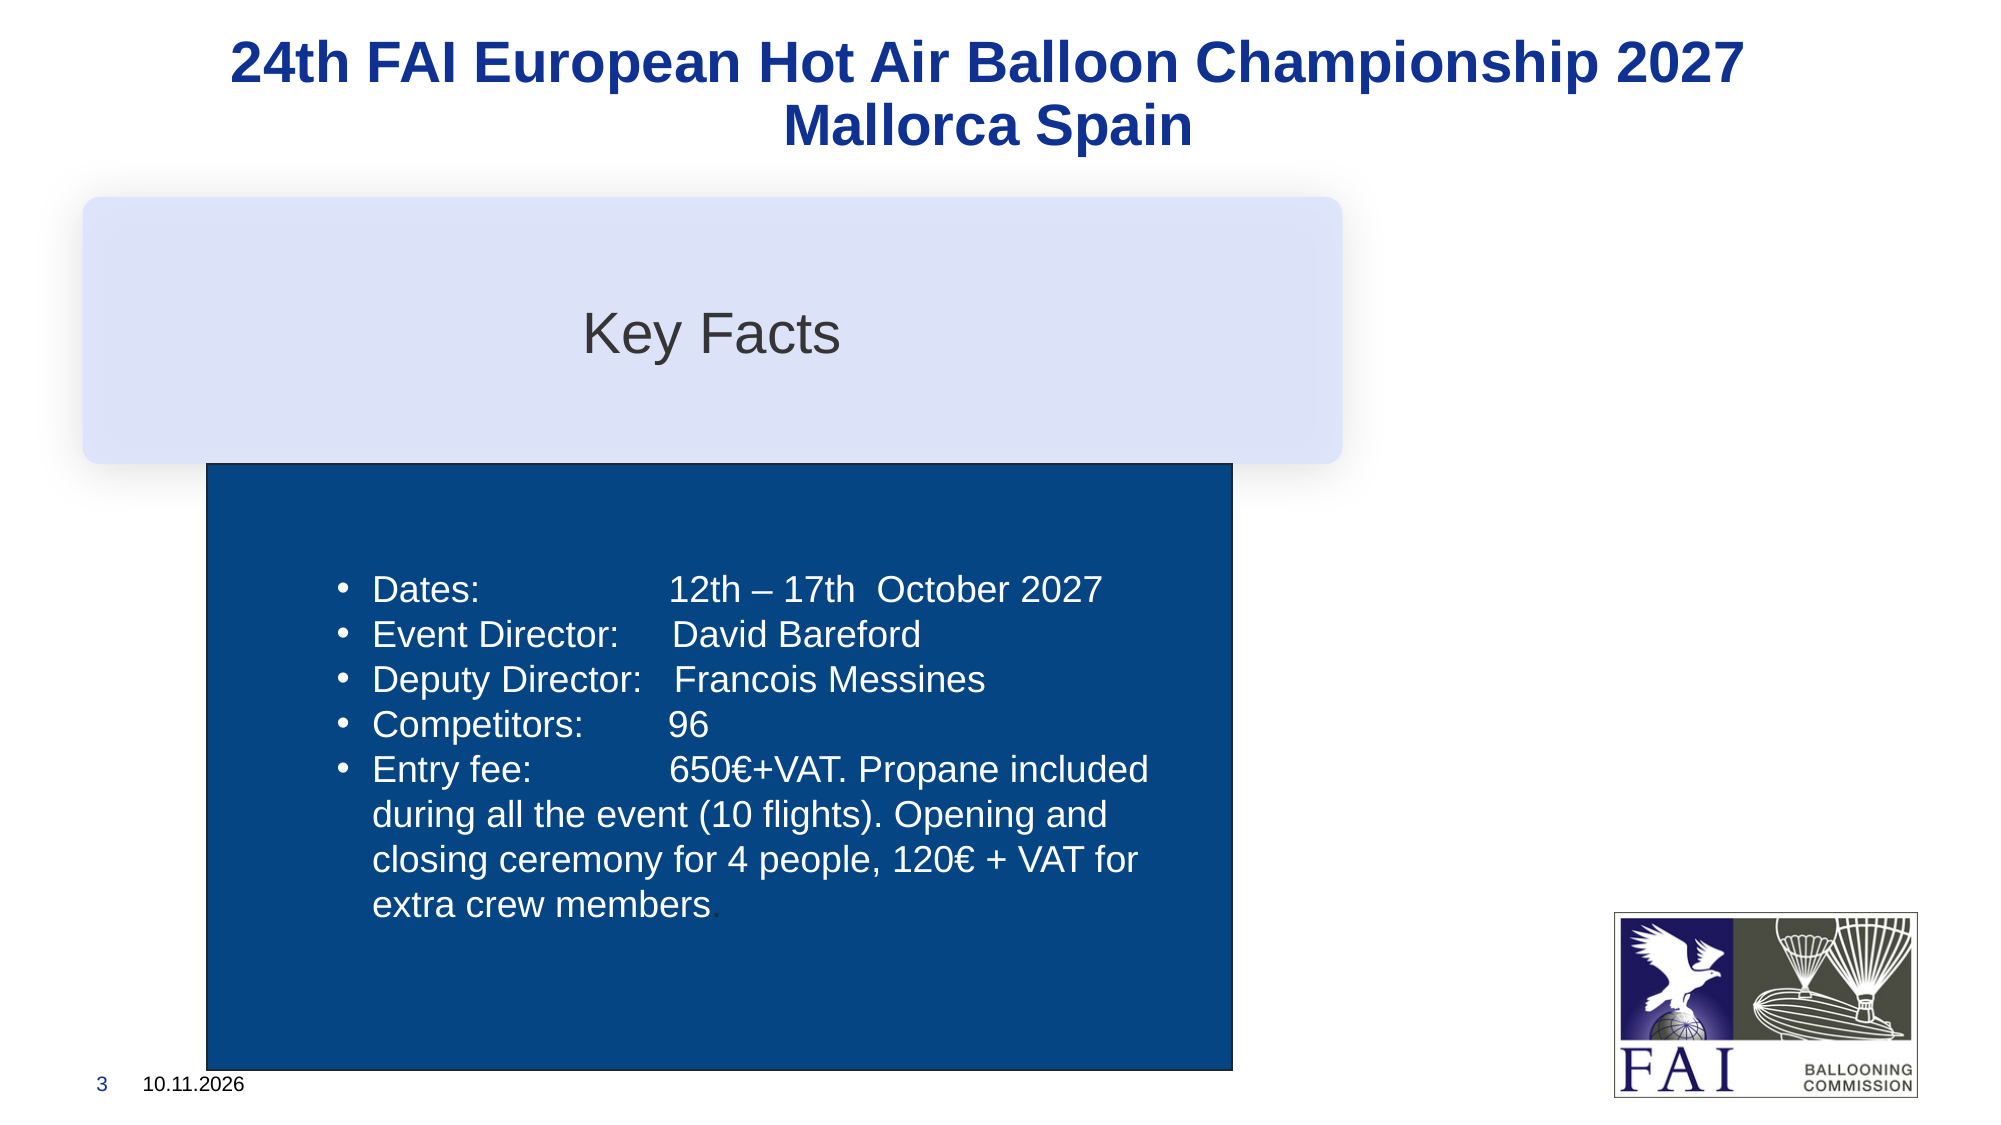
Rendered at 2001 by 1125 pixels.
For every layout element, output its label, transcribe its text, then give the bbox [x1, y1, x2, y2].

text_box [82, 196, 1343, 1071]
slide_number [143, 1071, 256, 1125]
title 24th FAI European Hot Air Balloon Championship 2027 Mallorca Spain [96, 72, 1881, 159]
picture [1614, 912, 1918, 1098]
slide_number 3 [96, 1071, 143, 1125]
